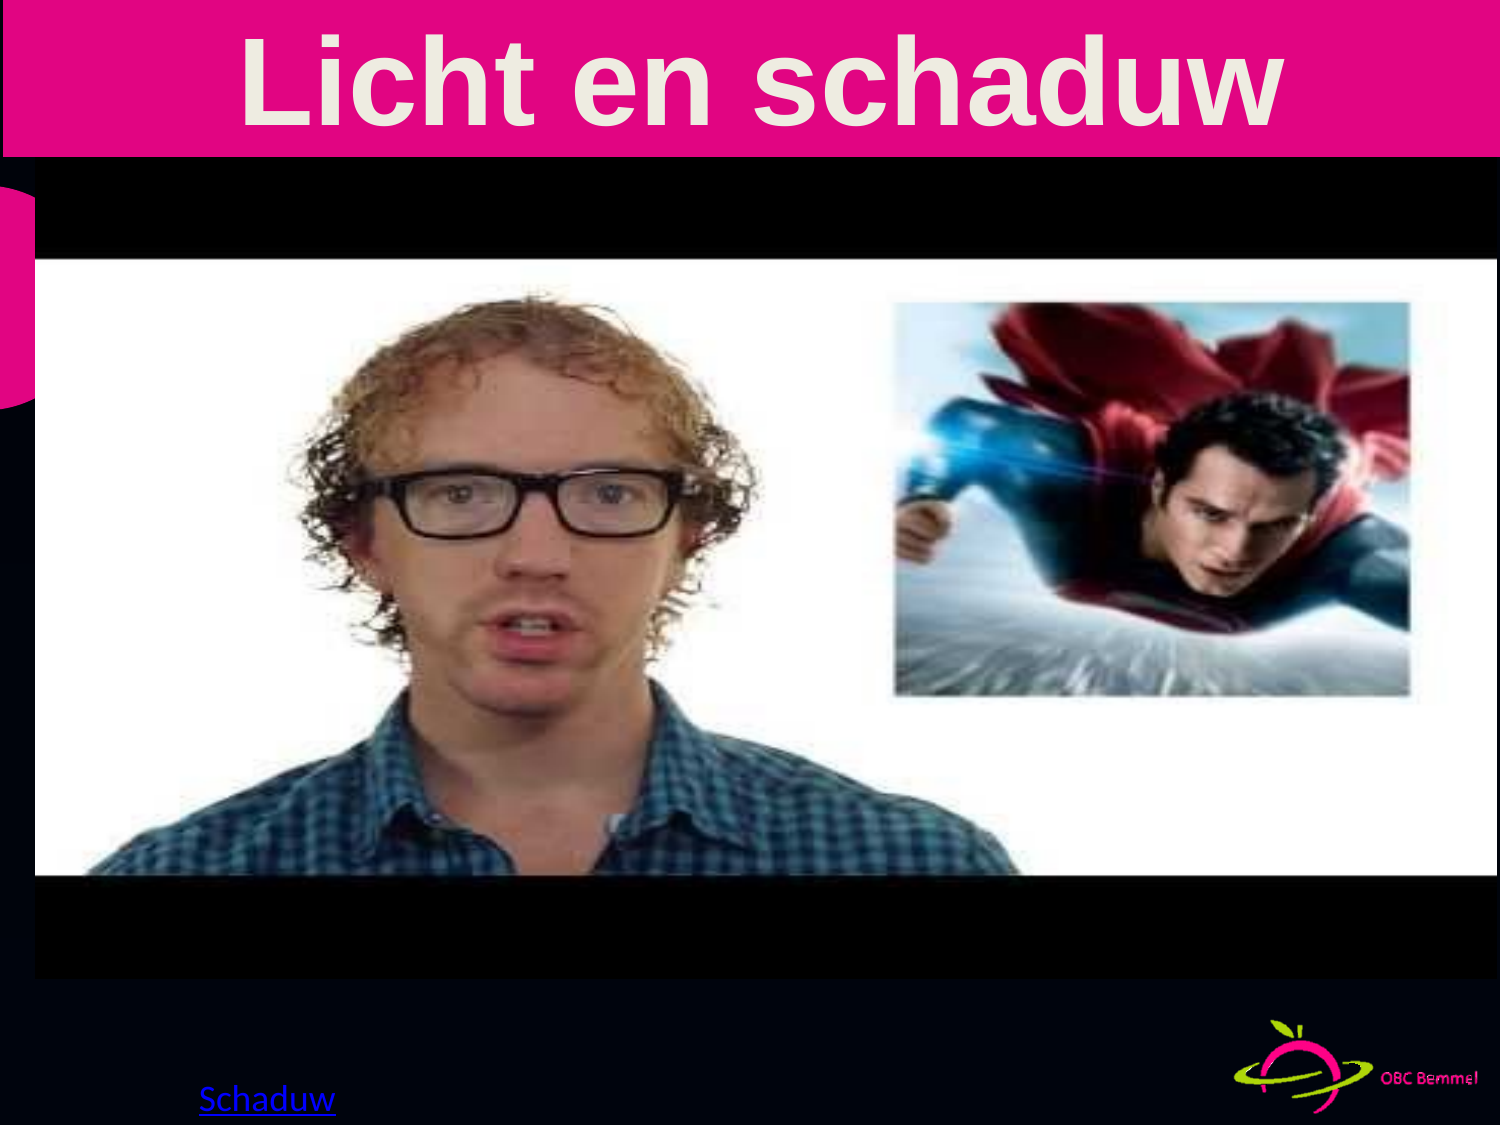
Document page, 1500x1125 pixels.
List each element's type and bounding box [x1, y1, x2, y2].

text_box [34, 156, 1498, 980]
text_box [0, 0, 1500, 1123]
